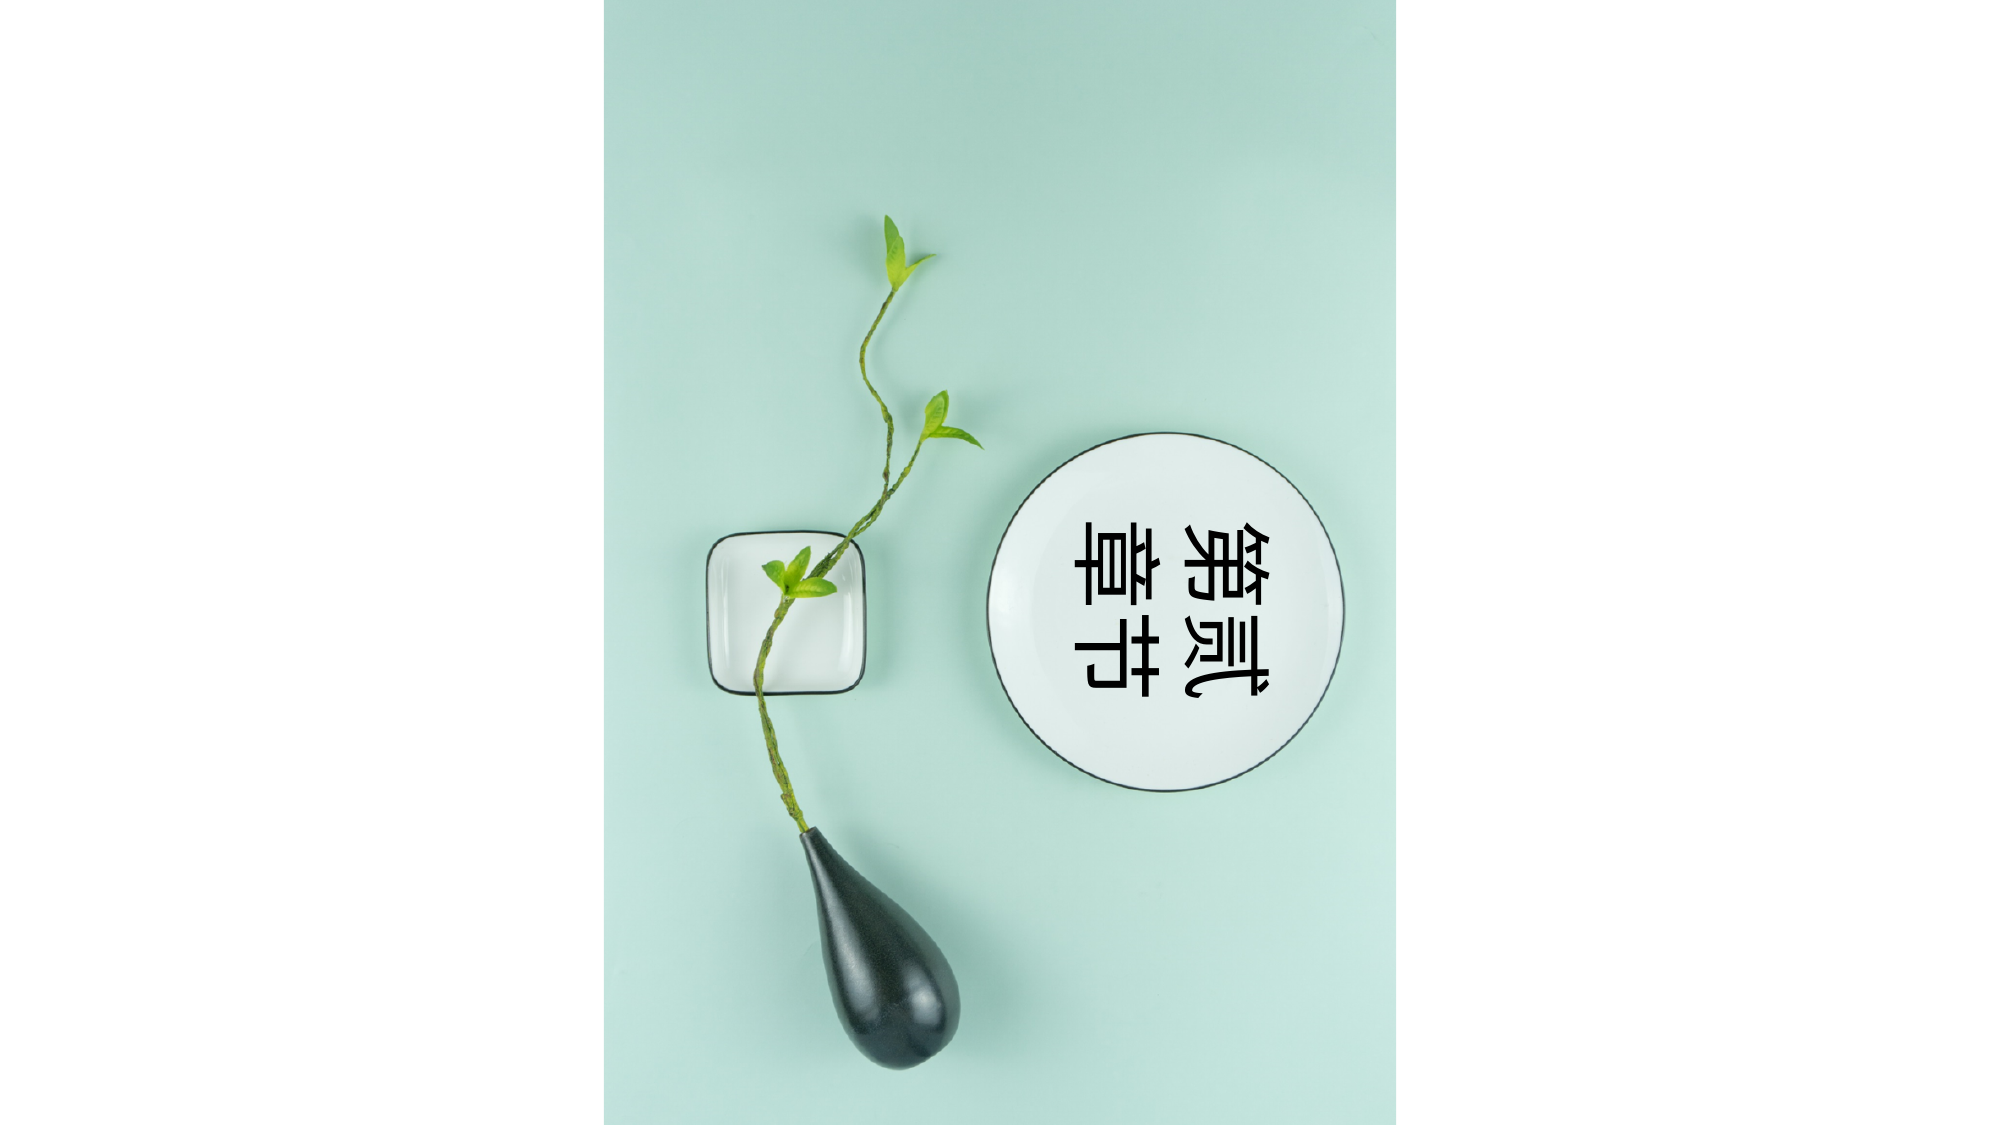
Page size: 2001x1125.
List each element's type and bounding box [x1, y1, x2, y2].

picture [436, 0, 1564, 1125]
